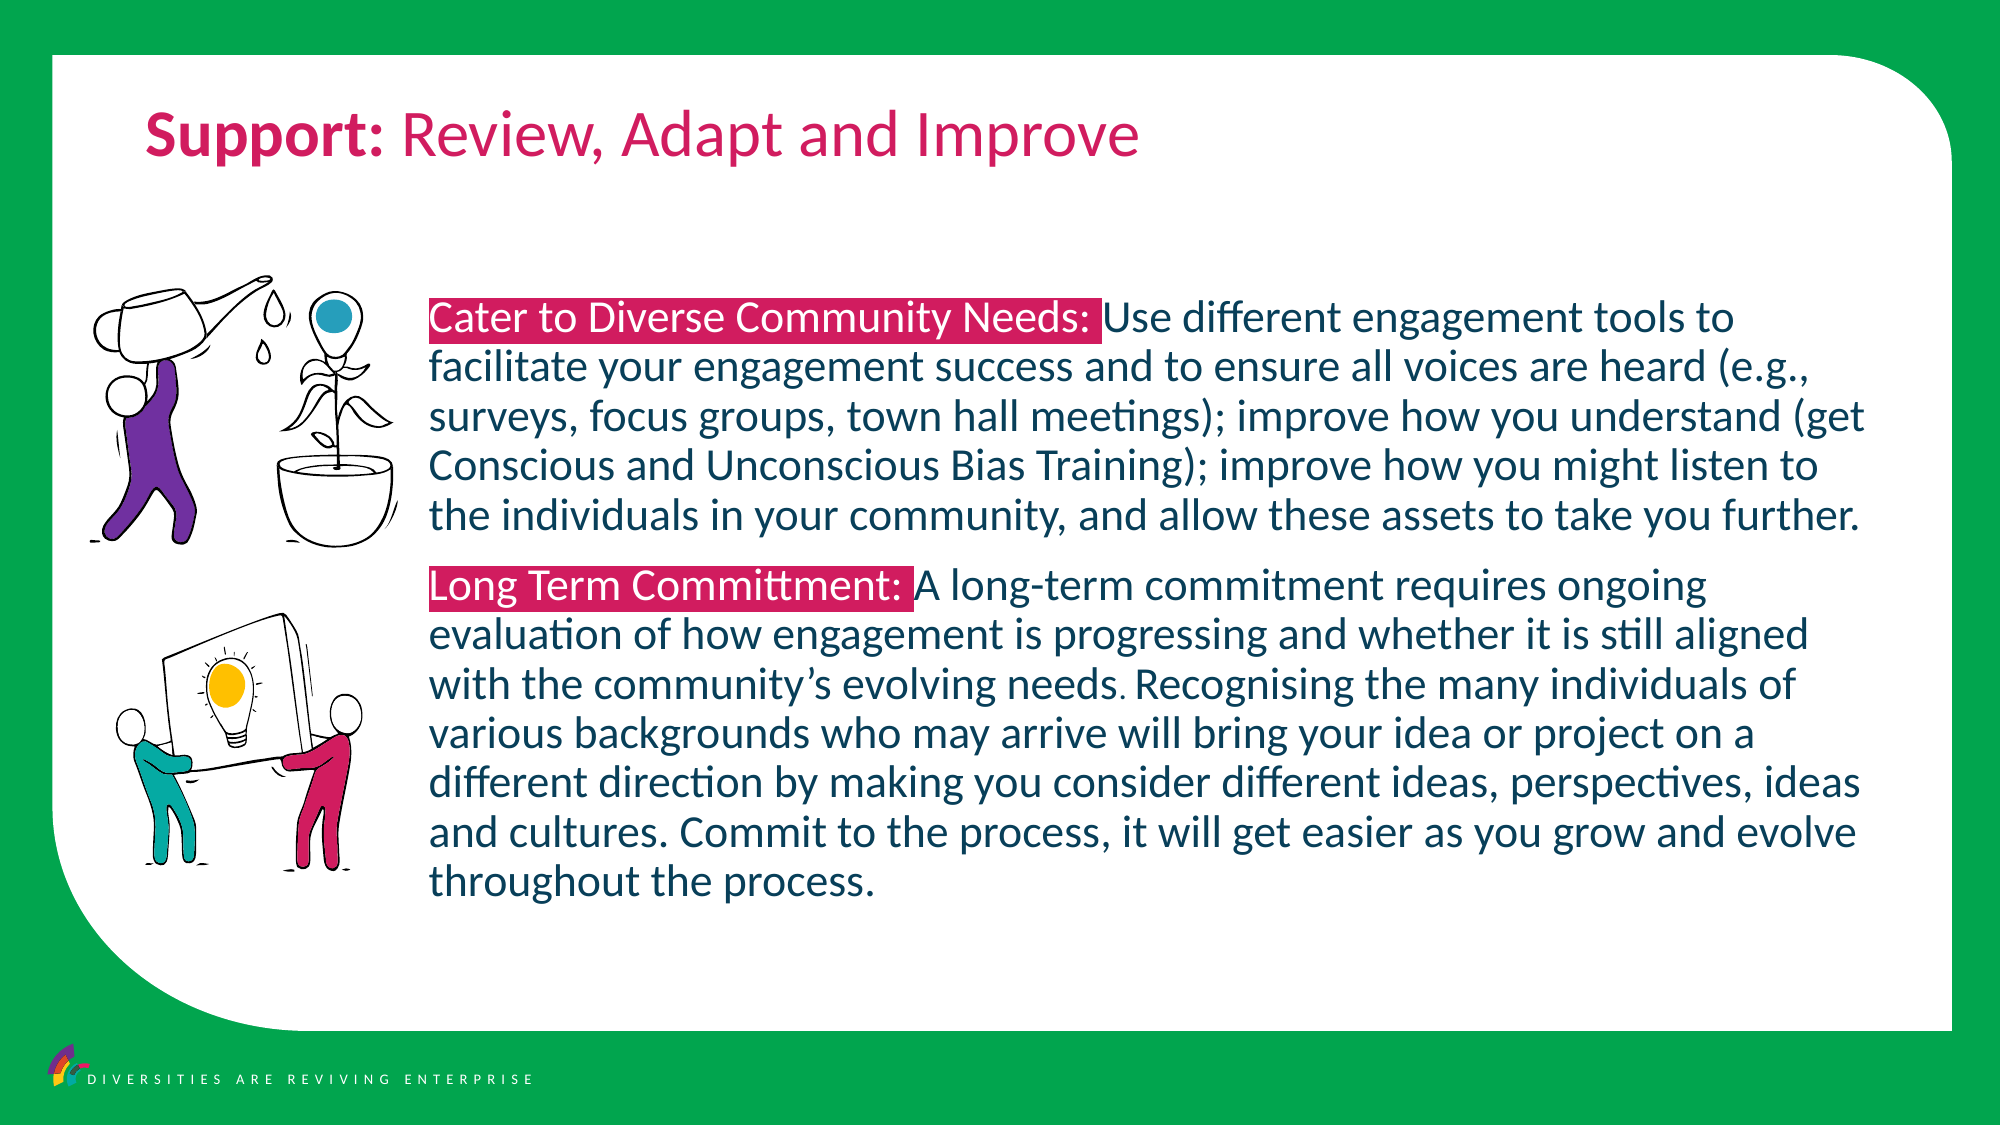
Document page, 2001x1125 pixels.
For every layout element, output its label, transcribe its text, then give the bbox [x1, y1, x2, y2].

list Cater to Diverse Community Needs: Use different engagement tools to facilitate your engagement success and to ensure all voices are heard (e.g., surveys, focus groups, town hall meetings); improve how you understand (get Conscious and Unconscious Bias Training); improve how you might listen to the individuals in your community, and allow these assets to take you further. Long Term Committment: A long-term commitment requires ongoing evaluation of how engagement is progressing and whether it is still aligned with the community’s evolving needs. Recognising the many individuals of various backgrounds who may arrive will bring your idea or project on a different direction by making you consider different ideas, perspectives, ideas and cultures. Commit to the process, it will get easier as you grow and evolve throughout the process. [414, 285, 1887, 917]
list Support: Review, Adapt and Improve [130, 91, 1869, 223]
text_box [89, 275, 398, 548]
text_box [115, 612, 363, 872]
